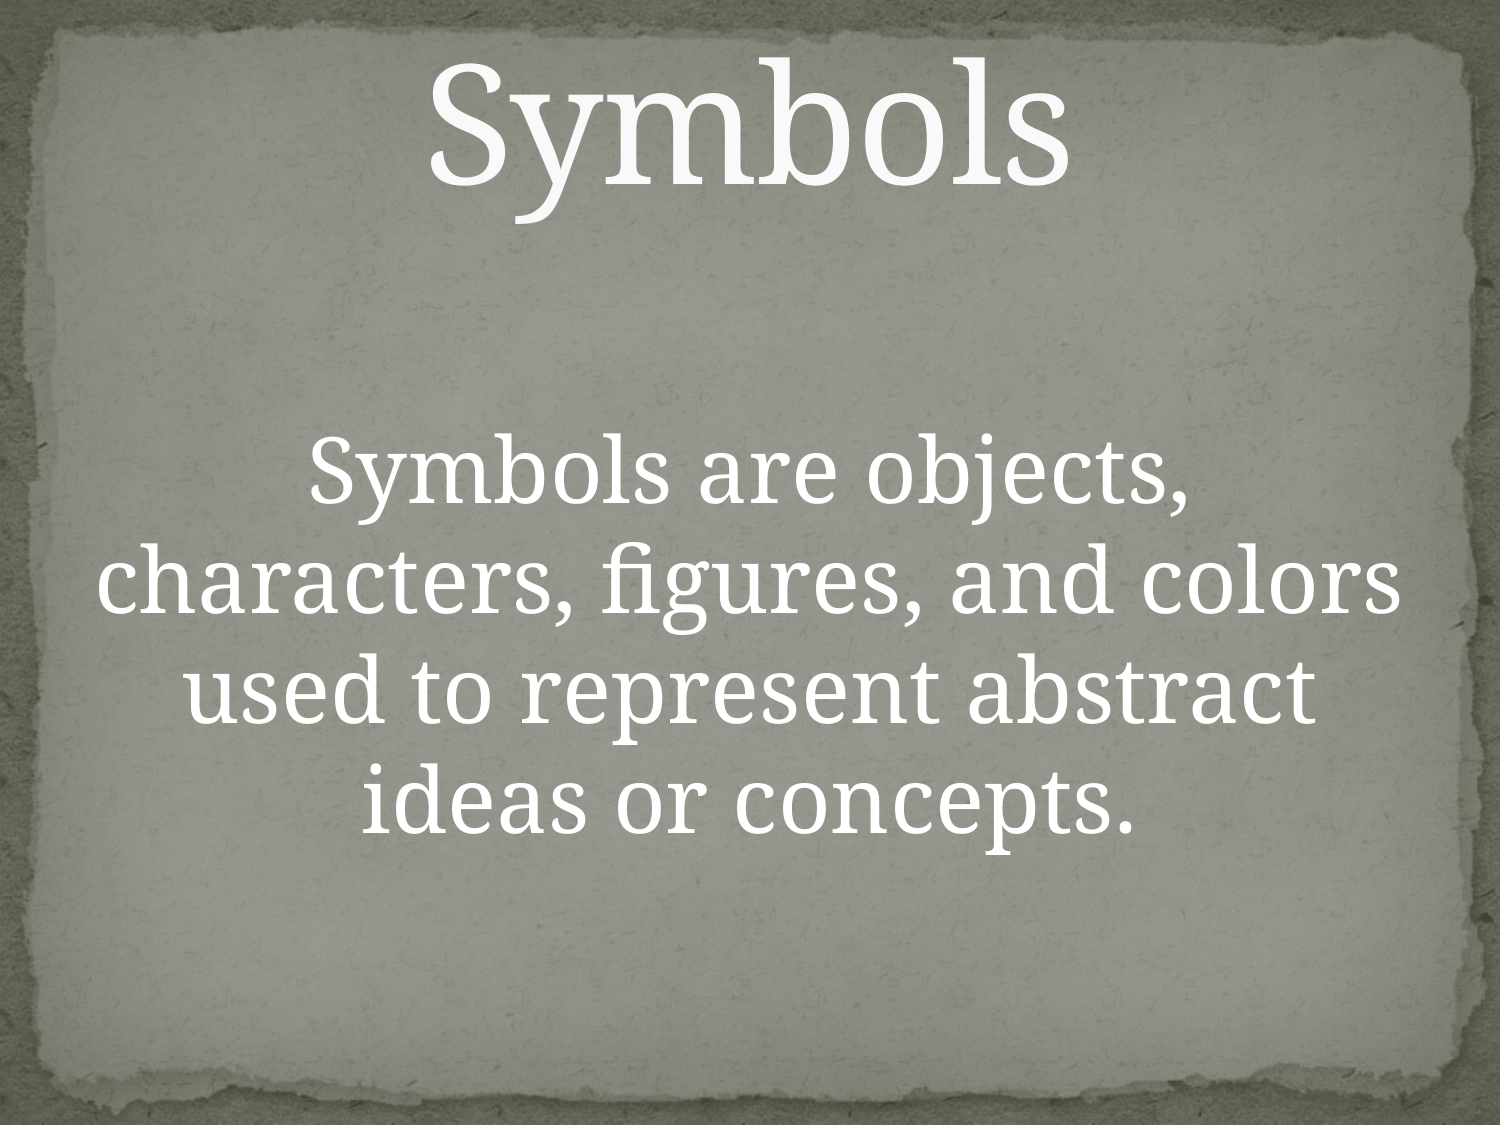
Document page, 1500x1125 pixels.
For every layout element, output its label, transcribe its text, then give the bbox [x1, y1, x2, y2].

list Symbols are objects, characters, figures, and colors used to represent abstract ideas or concepts. [75, 249, 1425, 1000]
title Symbols [74, 24, 1425, 225]
